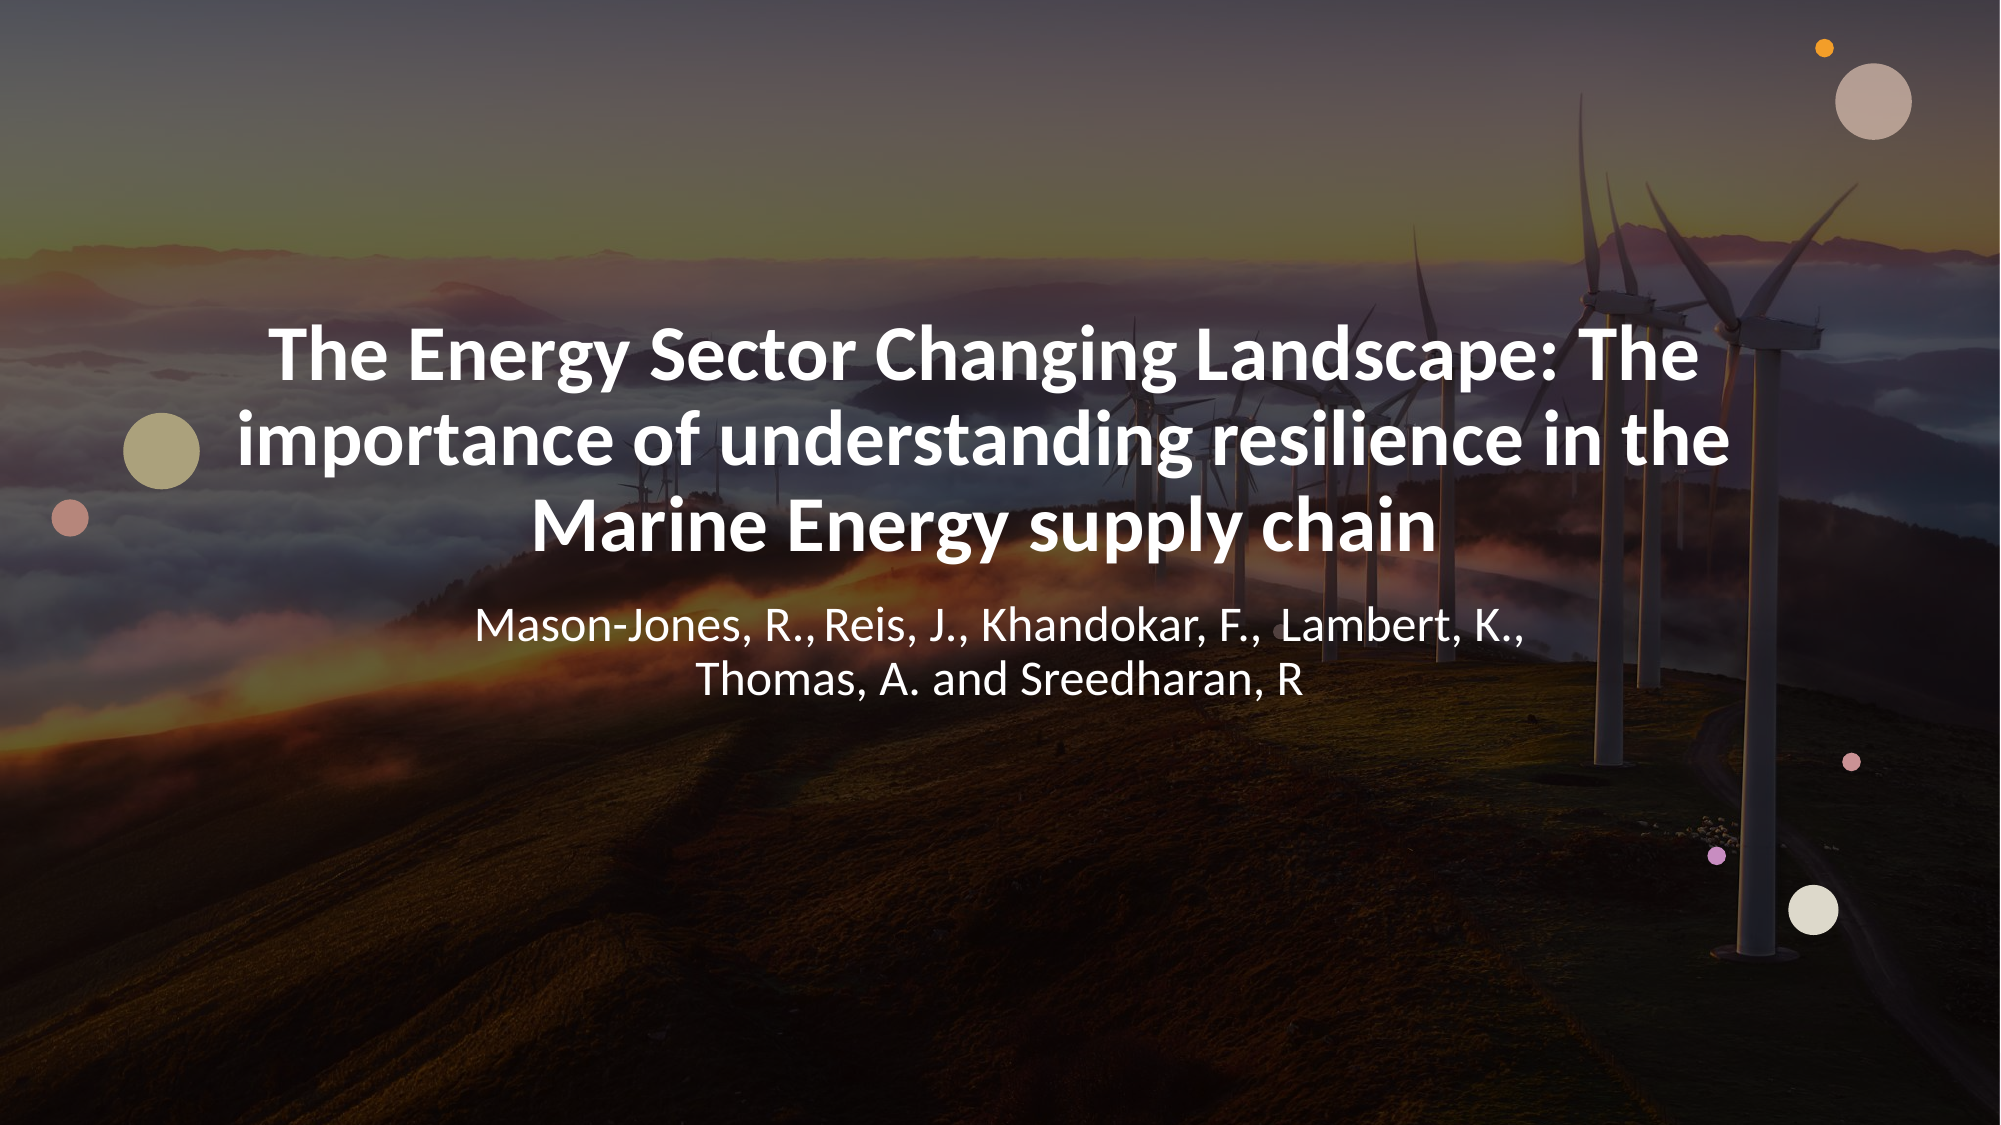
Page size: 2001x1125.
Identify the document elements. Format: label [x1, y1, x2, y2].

picture [0, 0, 2000, 1125]
text_box [51, 38, 1912, 936]
